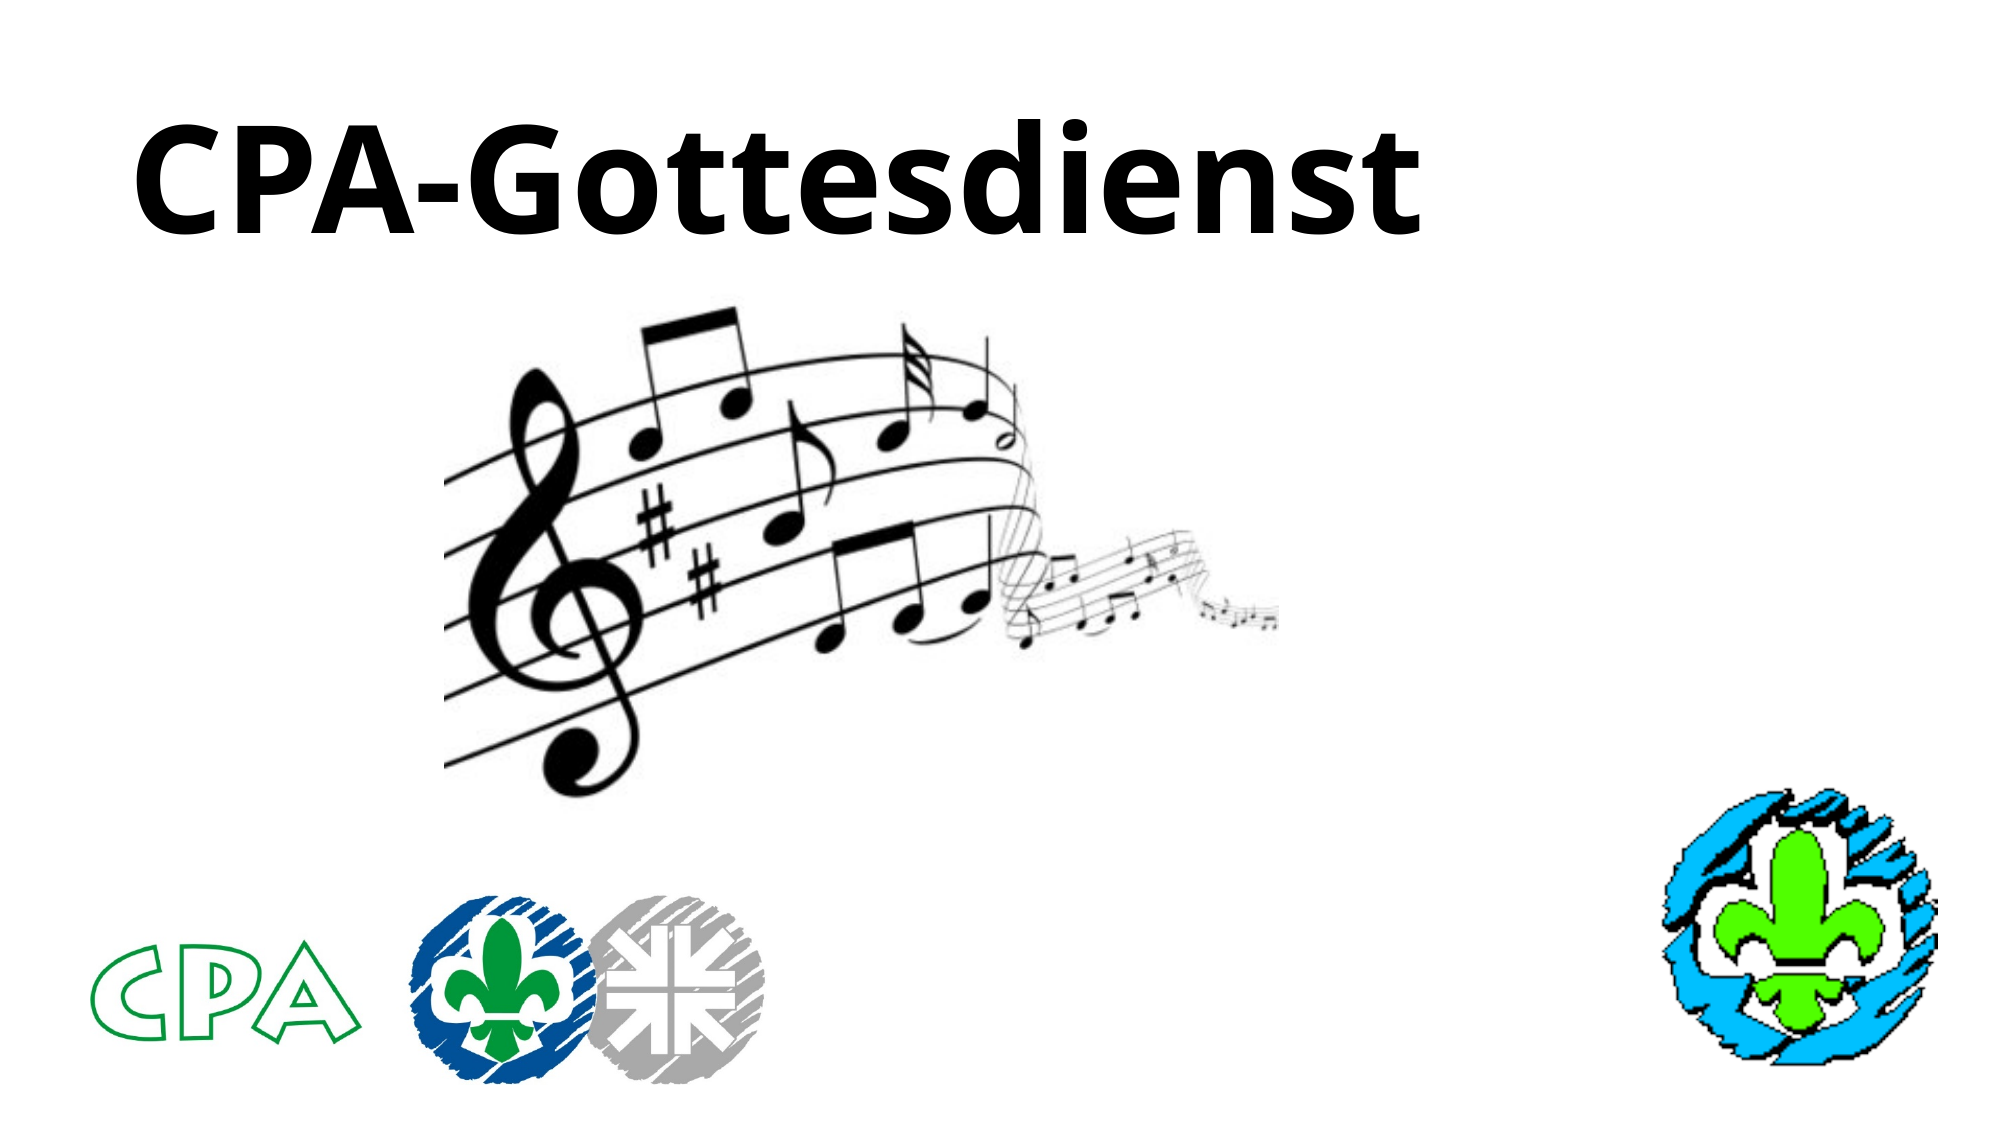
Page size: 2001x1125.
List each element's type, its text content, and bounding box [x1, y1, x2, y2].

picture [1654, 786, 1938, 1070]
text_box CPA-Gottesdienst [114, 64, 1543, 306]
picture [90, 893, 767, 1085]
picture [444, 278, 1279, 836]
